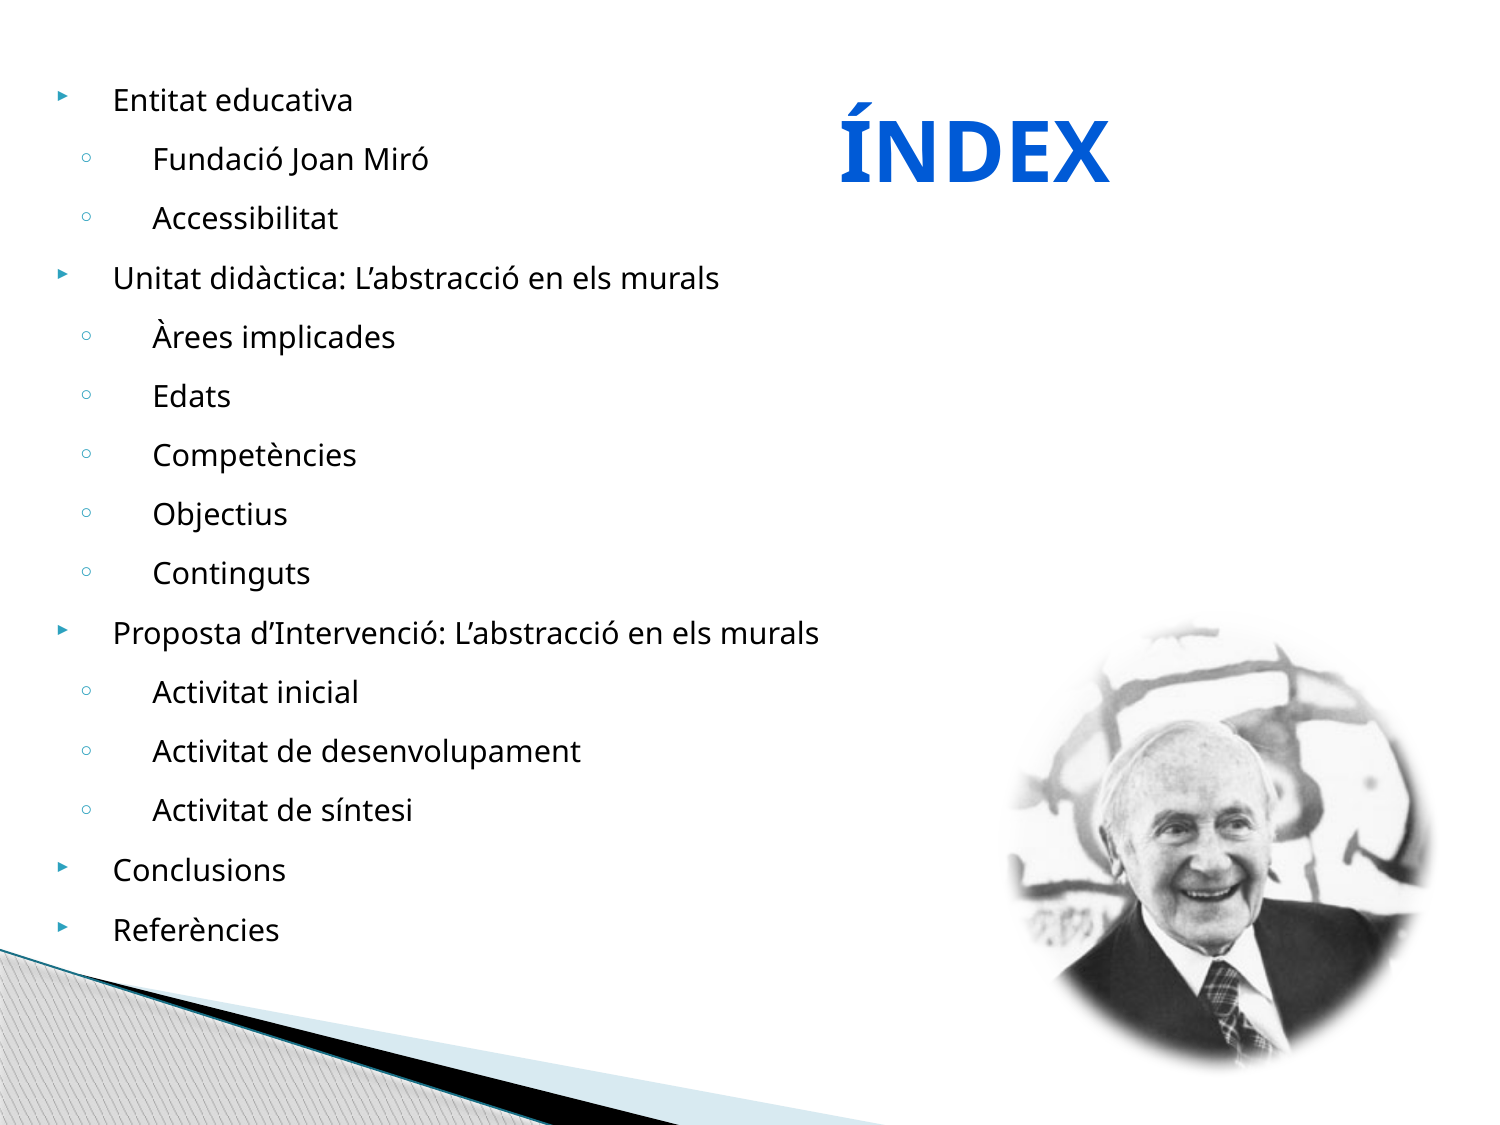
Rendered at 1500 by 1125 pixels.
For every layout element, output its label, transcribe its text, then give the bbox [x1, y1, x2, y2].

picture [997, 609, 1441, 1079]
title ÍNDEX [825, 54, 1500, 243]
list Entitat educativa Fundació Joan Miró Accessibilitat Unitat didàctica: L’abstracció en els murals Àrees implicades Edats Competències Objectius Continguts Proposta d’Intervenció: L’abstracció en els murals Activitat inicial Activitat de desenvolupament Activitat de síntesi Conclusions Referències [41, 54, 1365, 960]
